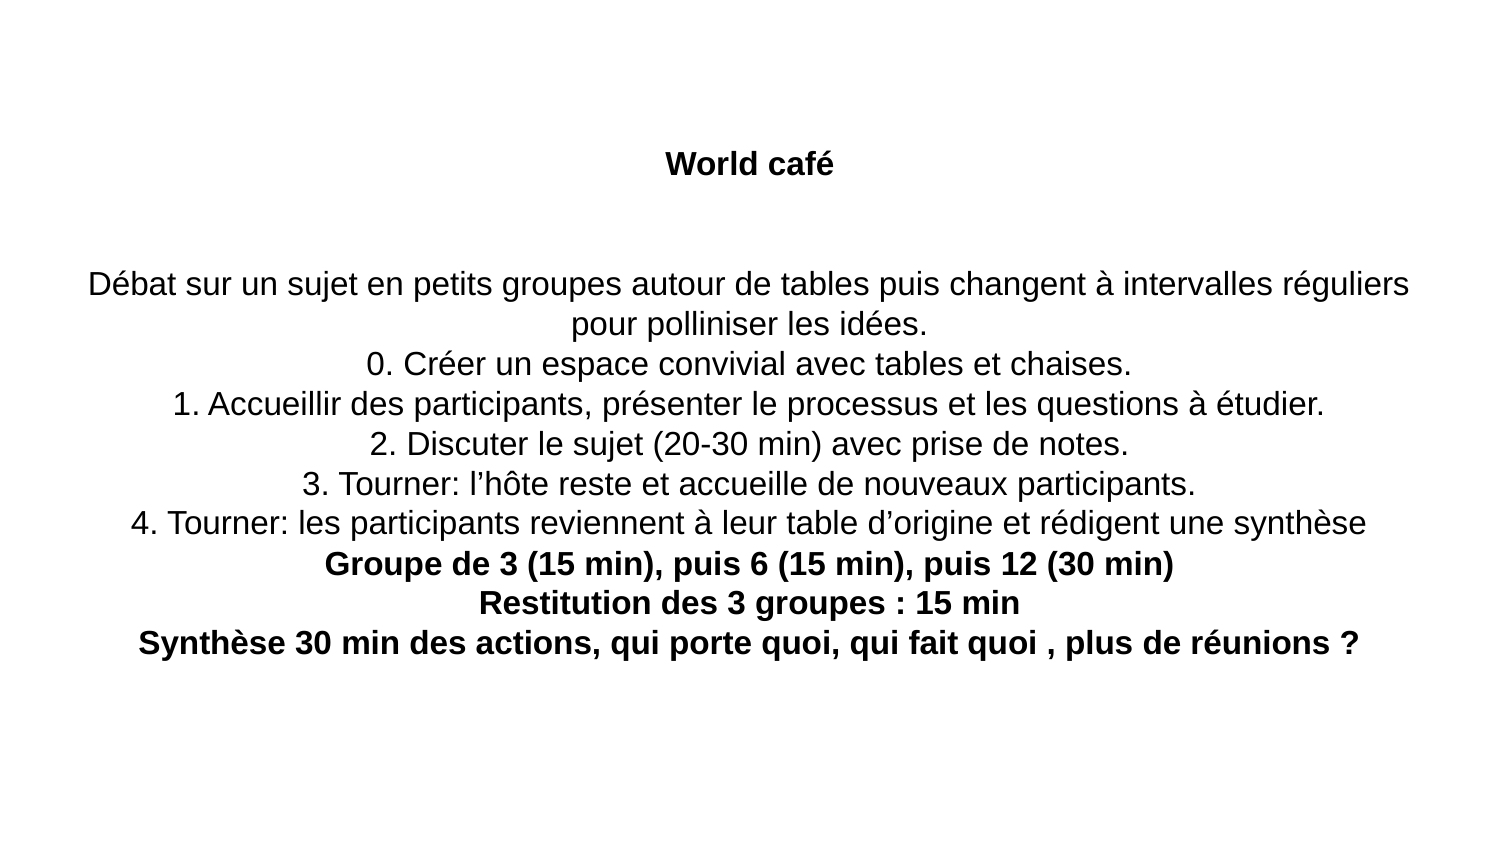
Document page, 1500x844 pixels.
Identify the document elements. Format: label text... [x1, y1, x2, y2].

title World café Débat sur un sujet en petits groupes autour de tables puis changent à intervalles réguliers pour polliniser les idées. 0. Créer un espace convivial avec tables et chaises. 1. Accueillir des participants, présenter le processus et les questions à étudier. 2. Discuter le sujet (20-30 min) avec prise de notes. 3. Tourner: l’hôte reste et accueille de nouveaux participants. 4. Tourner: les participants reviennent à leur table d’origine et rédigent une synthèse Groupe de 3 (15 min), puis 6 (15 min), puis 12 (30 min) Restitution des 3 groupes : 15 min Synthèse 30 min des actions, qui porte quoi, qui fait quoi , plus de réunions ? [51, 352, 1449, 491]
